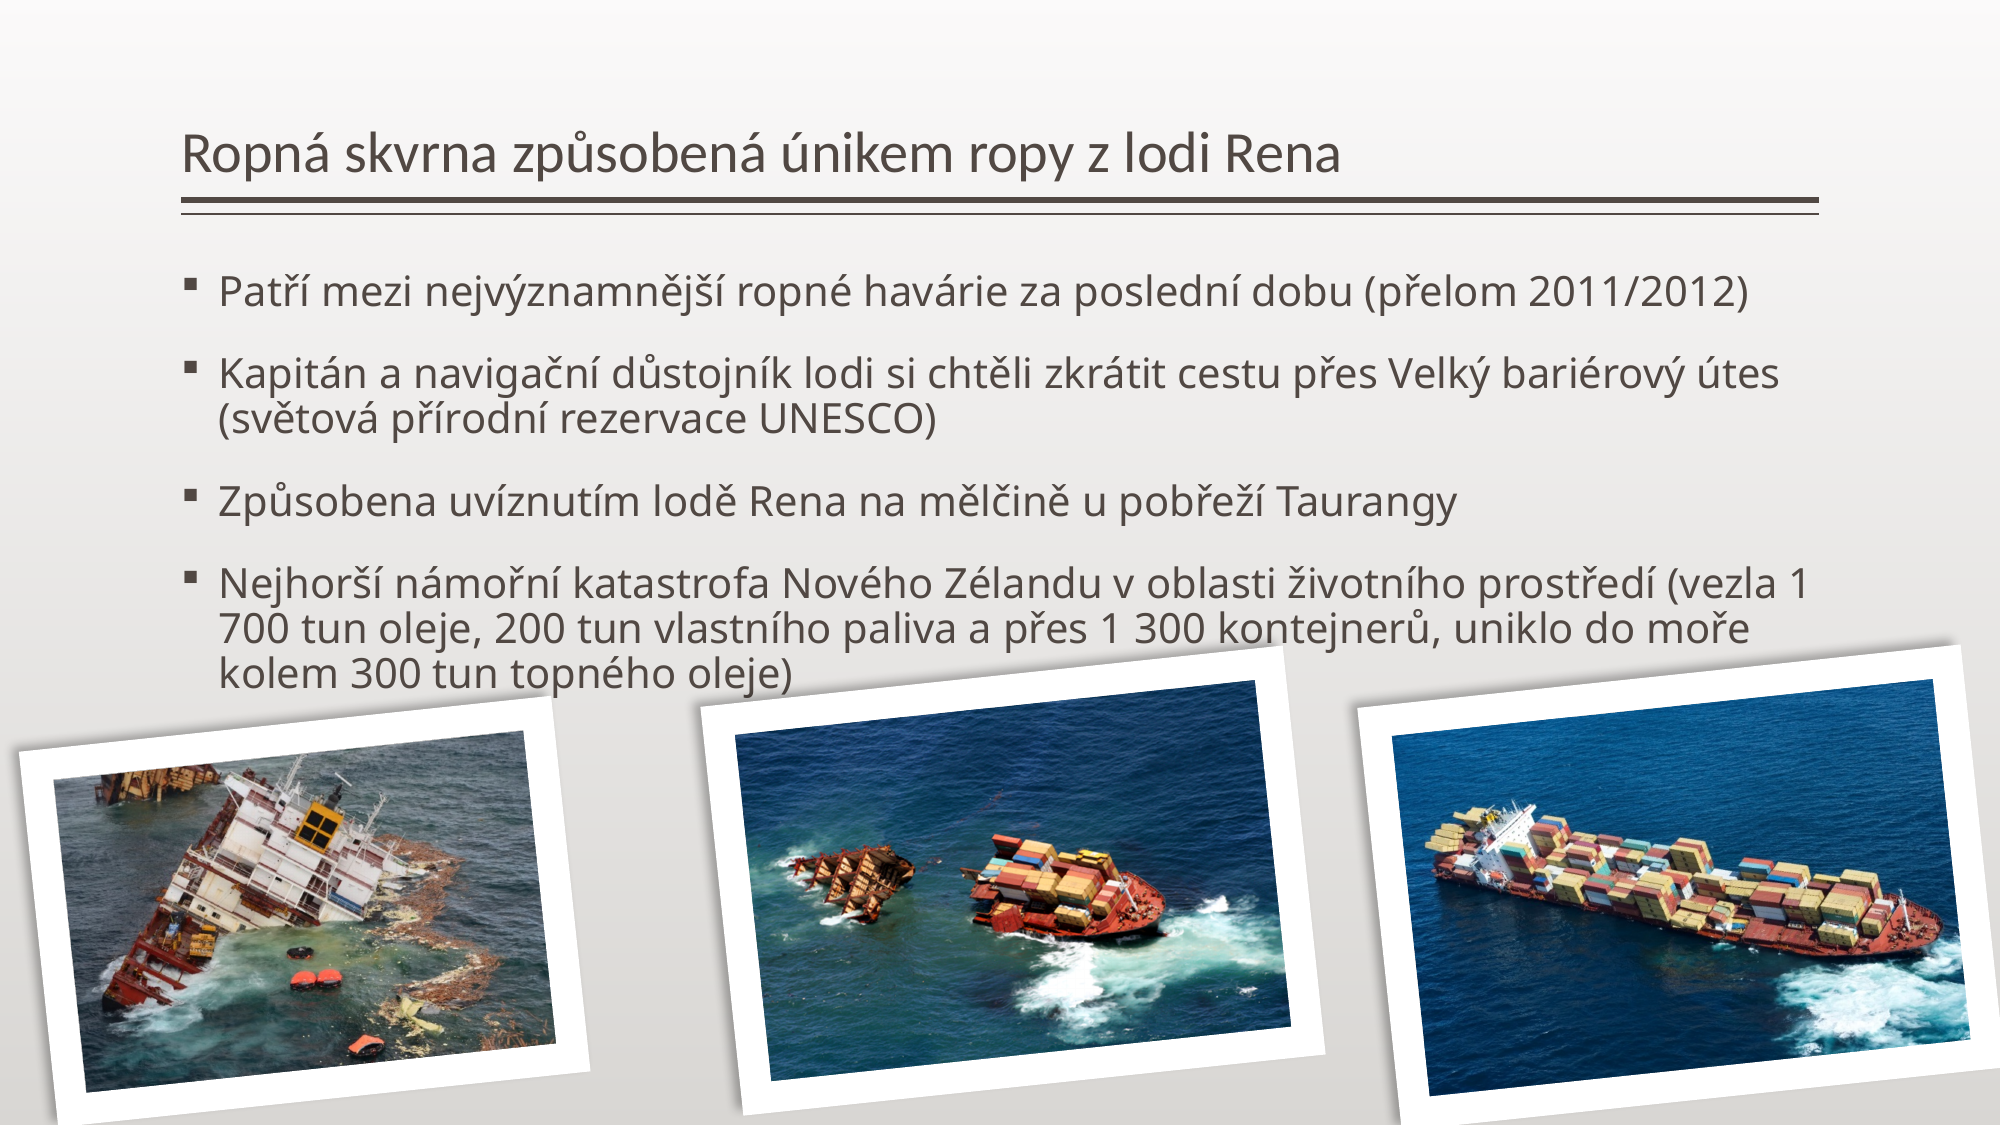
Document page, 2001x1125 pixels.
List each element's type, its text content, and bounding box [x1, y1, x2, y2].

title Ropná skvrna způsobená únikem ropy z lodi Rena [181, 12, 1819, 193]
picture [1392, 680, 1970, 1096]
picture [54, 731, 556, 1092]
picture [735, 681, 1290, 1081]
list Patří mezi nejvýznamnější ropné havárie za poslední dobu (přelom 2011/2012) Kapitán a navigační důstojník lodi si chtěli zkrátit cestu přes Velký bariérový útes (světová přírodní rezervace UNESCO) Způsobena uvíznutím lodě Rena na mělčině u pobřeží Taurangy Nejhorší námořní katastrofa Nového Zélandu v oblasti životního prostředí (vezla 1 700 tun oleje, 200 tun vlastního paliva a přes 1 300 kontejnerů, uniklo do moře kolem 300 tun topného oleje) [181, 262, 1819, 1013]
